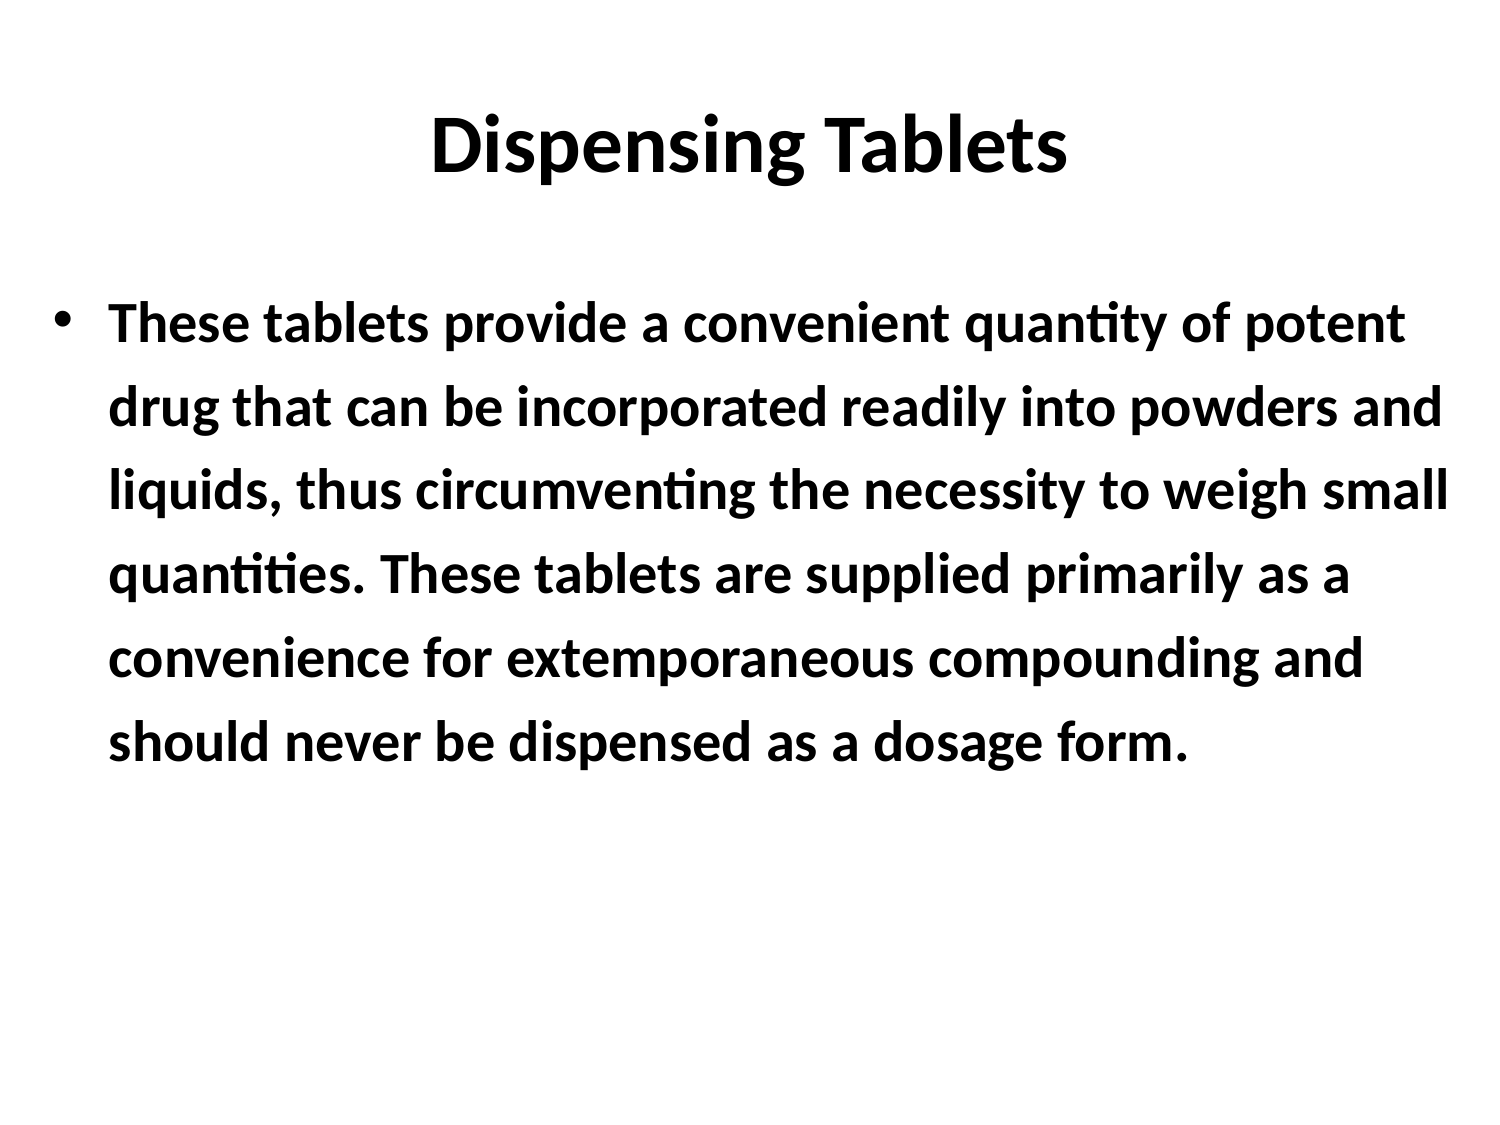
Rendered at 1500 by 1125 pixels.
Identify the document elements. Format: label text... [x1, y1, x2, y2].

list These tablets provide a convenient quantity of potent drug that can be incorporated readily into powders and liquids, thus circumventing the necessity to weigh small quantities. These tablets are supplied primarily as a convenience for extemporaneous compounding and should never be dispensed as a dosage form. [37, 262, 1475, 1075]
title Dispensing Tablets [75, 45, 1425, 233]
